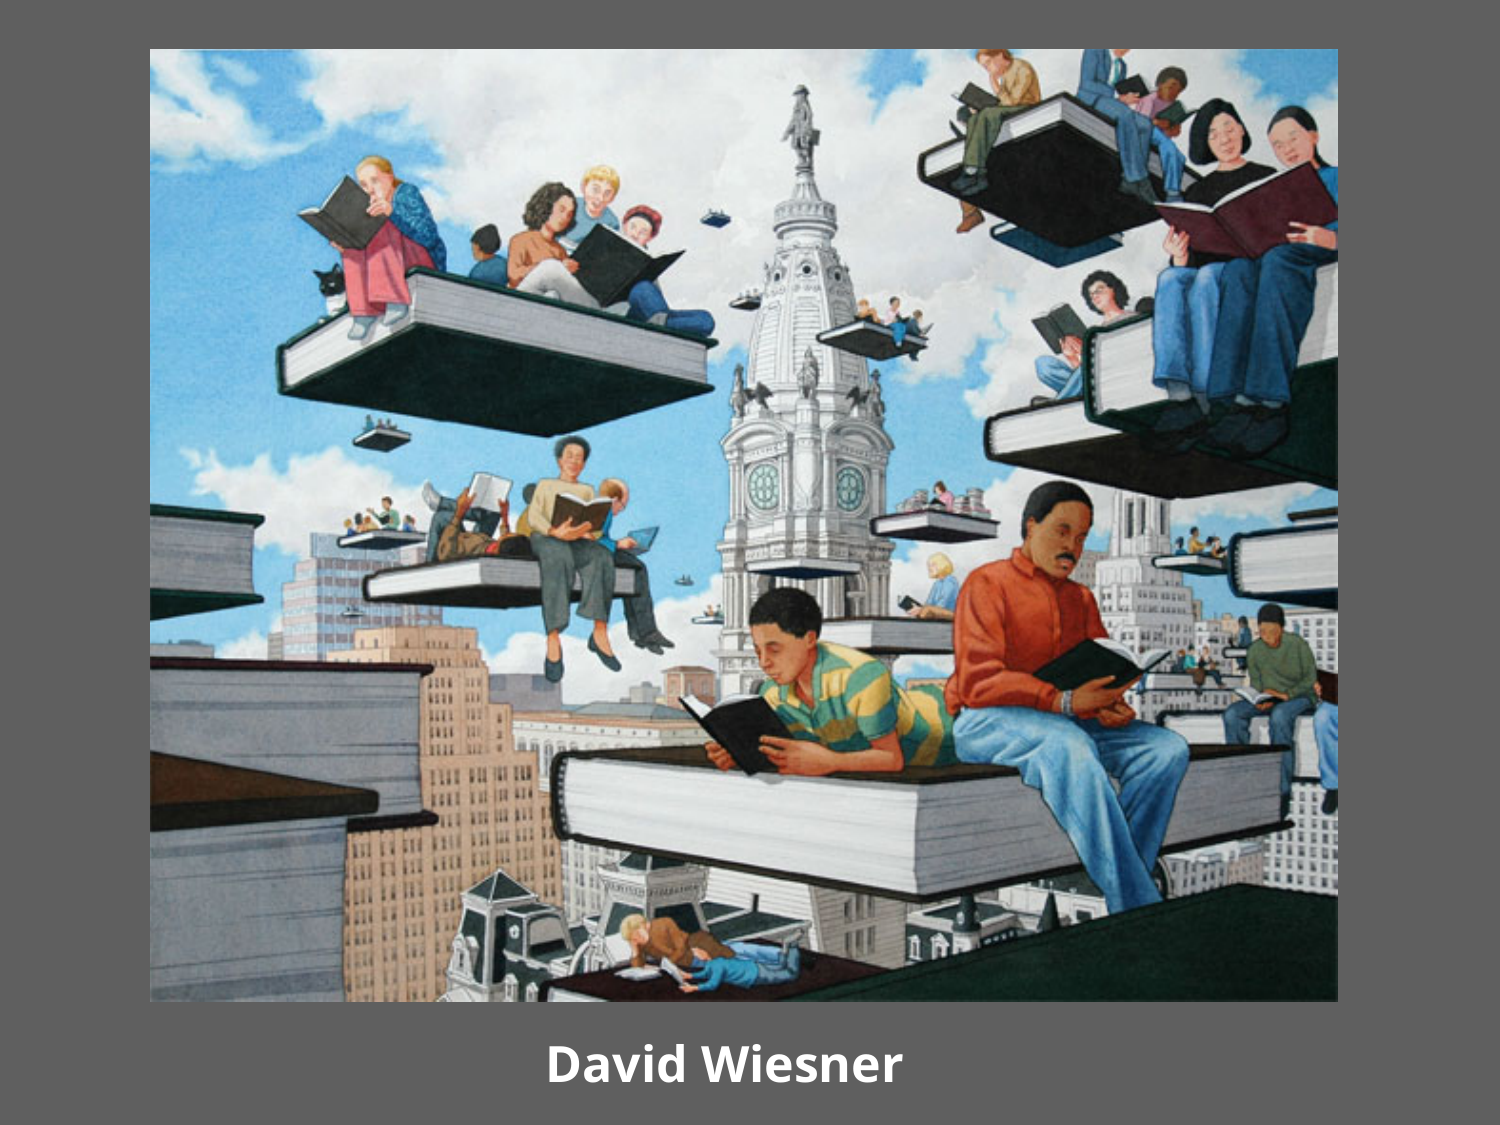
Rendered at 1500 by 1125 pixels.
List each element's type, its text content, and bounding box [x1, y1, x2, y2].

text_box David Wiesner [437, 1024, 1013, 1100]
picture [149, 49, 1338, 1002]
